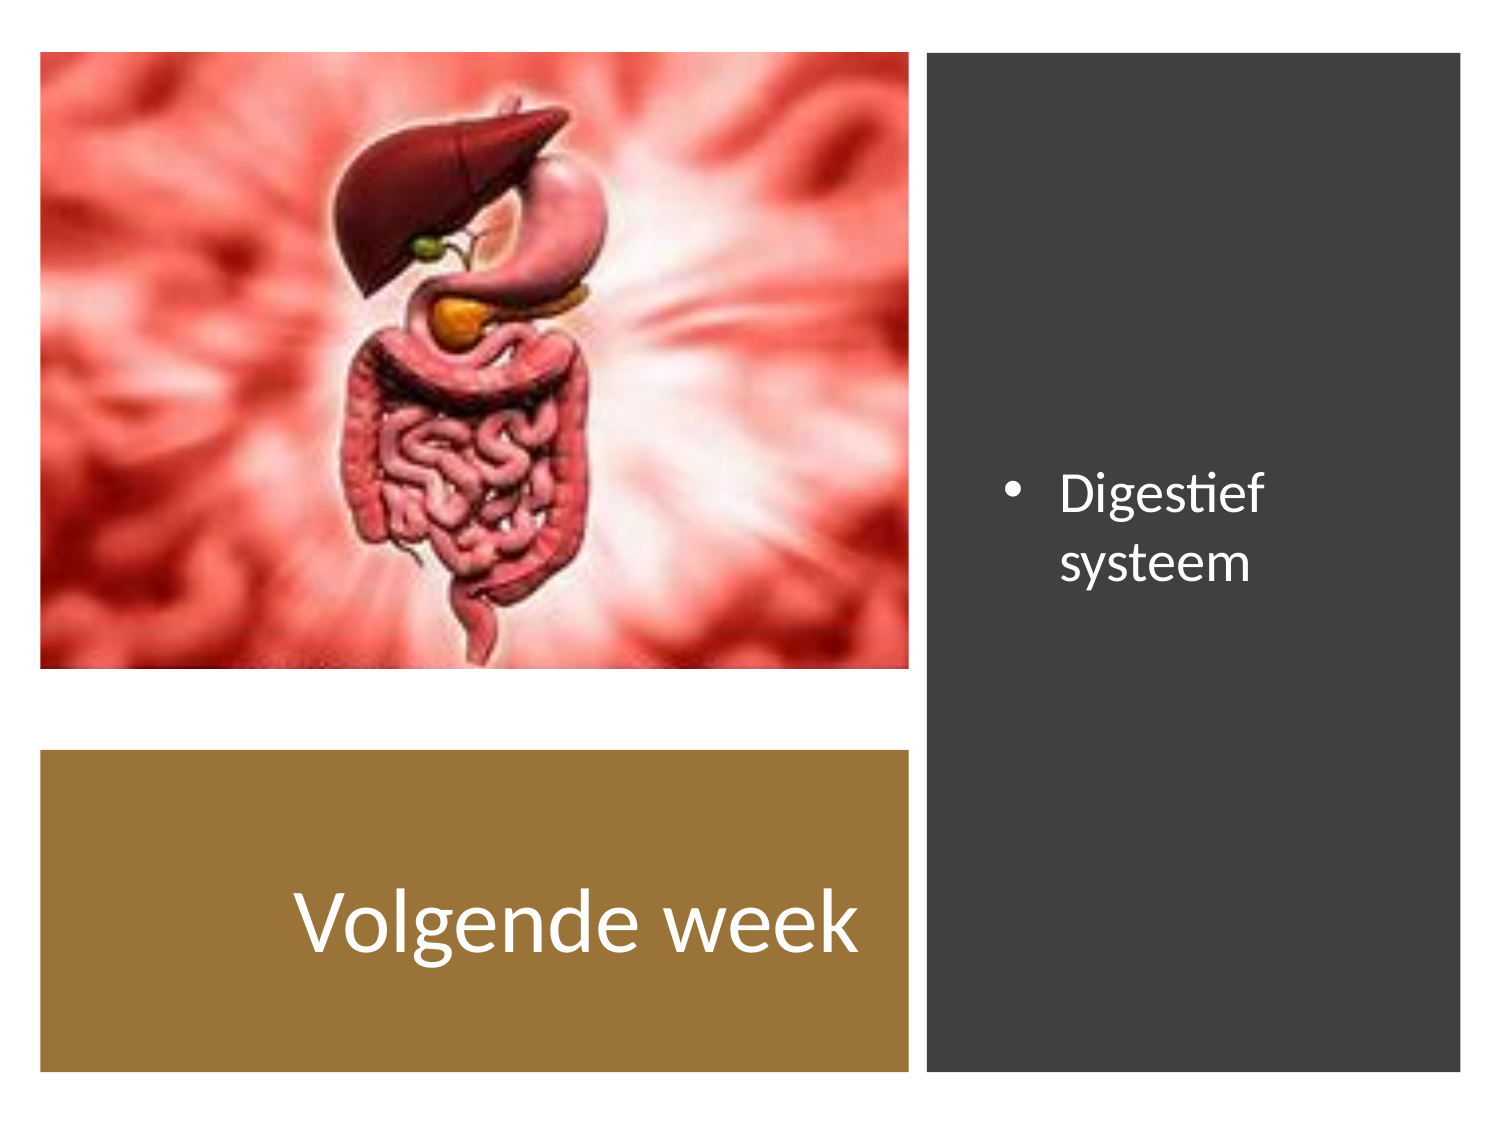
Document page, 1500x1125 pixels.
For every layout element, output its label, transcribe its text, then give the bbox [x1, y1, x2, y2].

picture [40, 52, 909, 670]
title Volgende week [64, 782, 876, 1049]
text_box [38, 748, 911, 1074]
list Digestief systeem [987, 150, 1410, 947]
text_box [925, 51, 1462, 1074]
